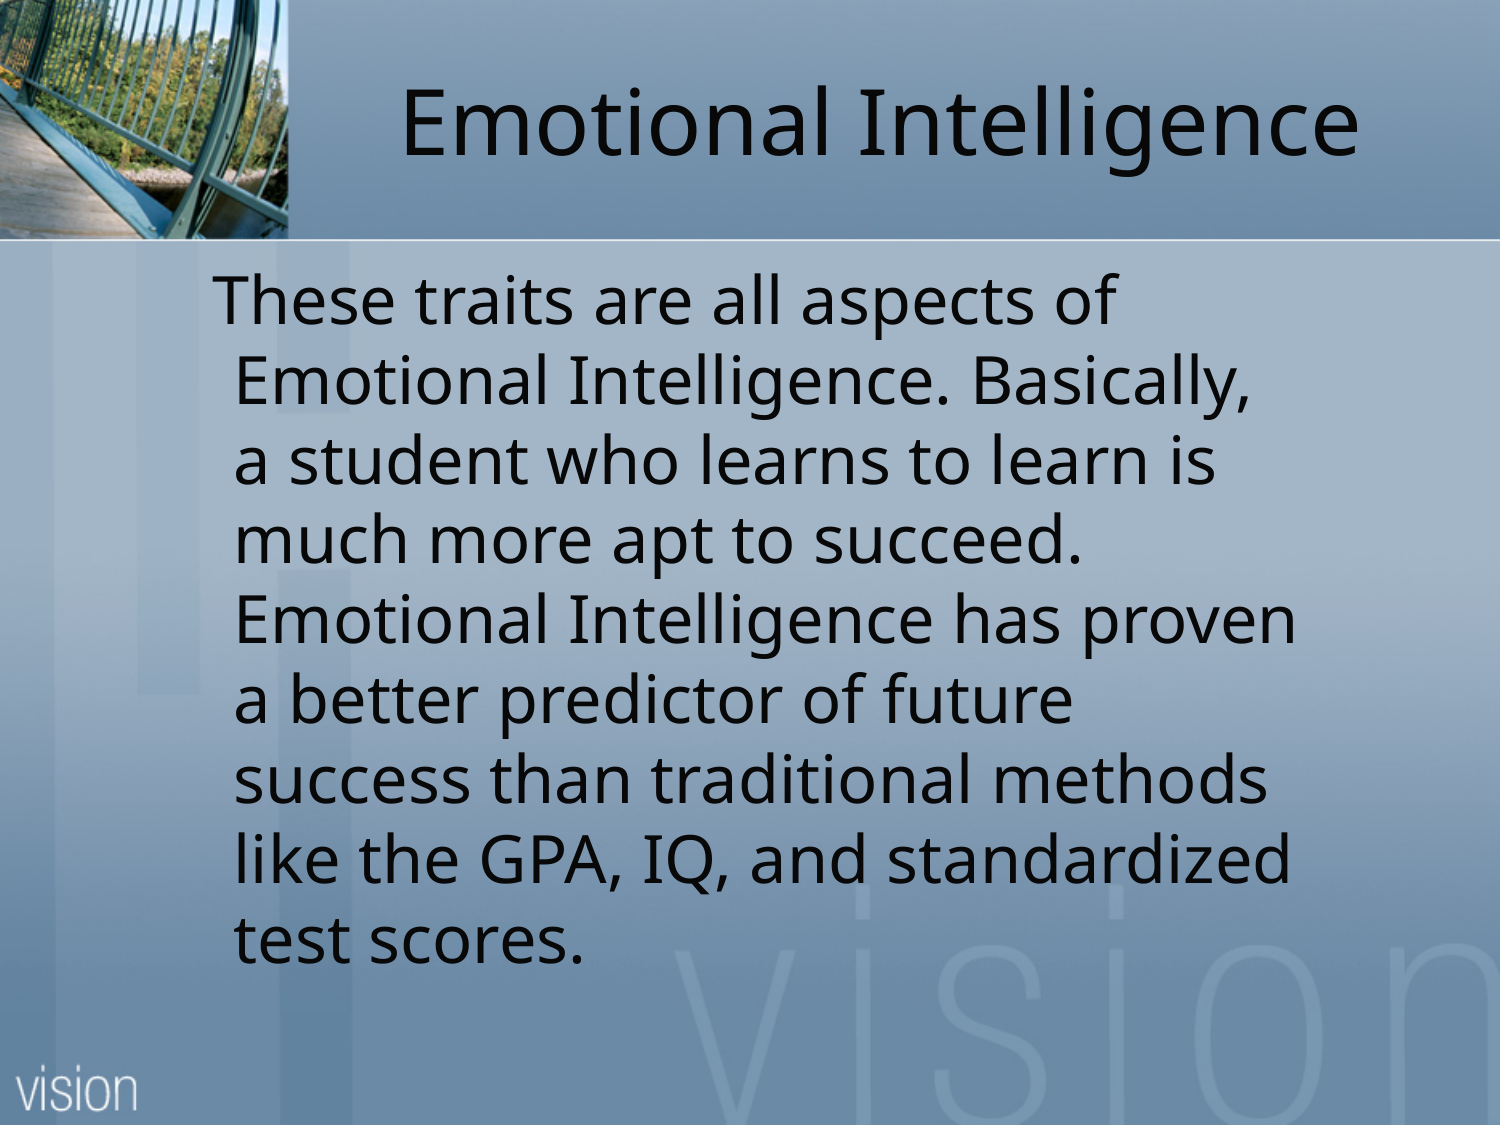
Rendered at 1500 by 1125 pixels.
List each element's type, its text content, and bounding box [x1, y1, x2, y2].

picture [0, 0, 1500, 1125]
title Emotional Intelligence [299, 30, 1462, 207]
list These traits are all aspects of Emotional Intelligence. Basically, a student who learns to learn is much more apt to succeed. Emotional Intelligence has proven a better predictor of future success than traditional methods like the GPA, IQ, and standardized test scores. [162, 249, 1324, 1083]
